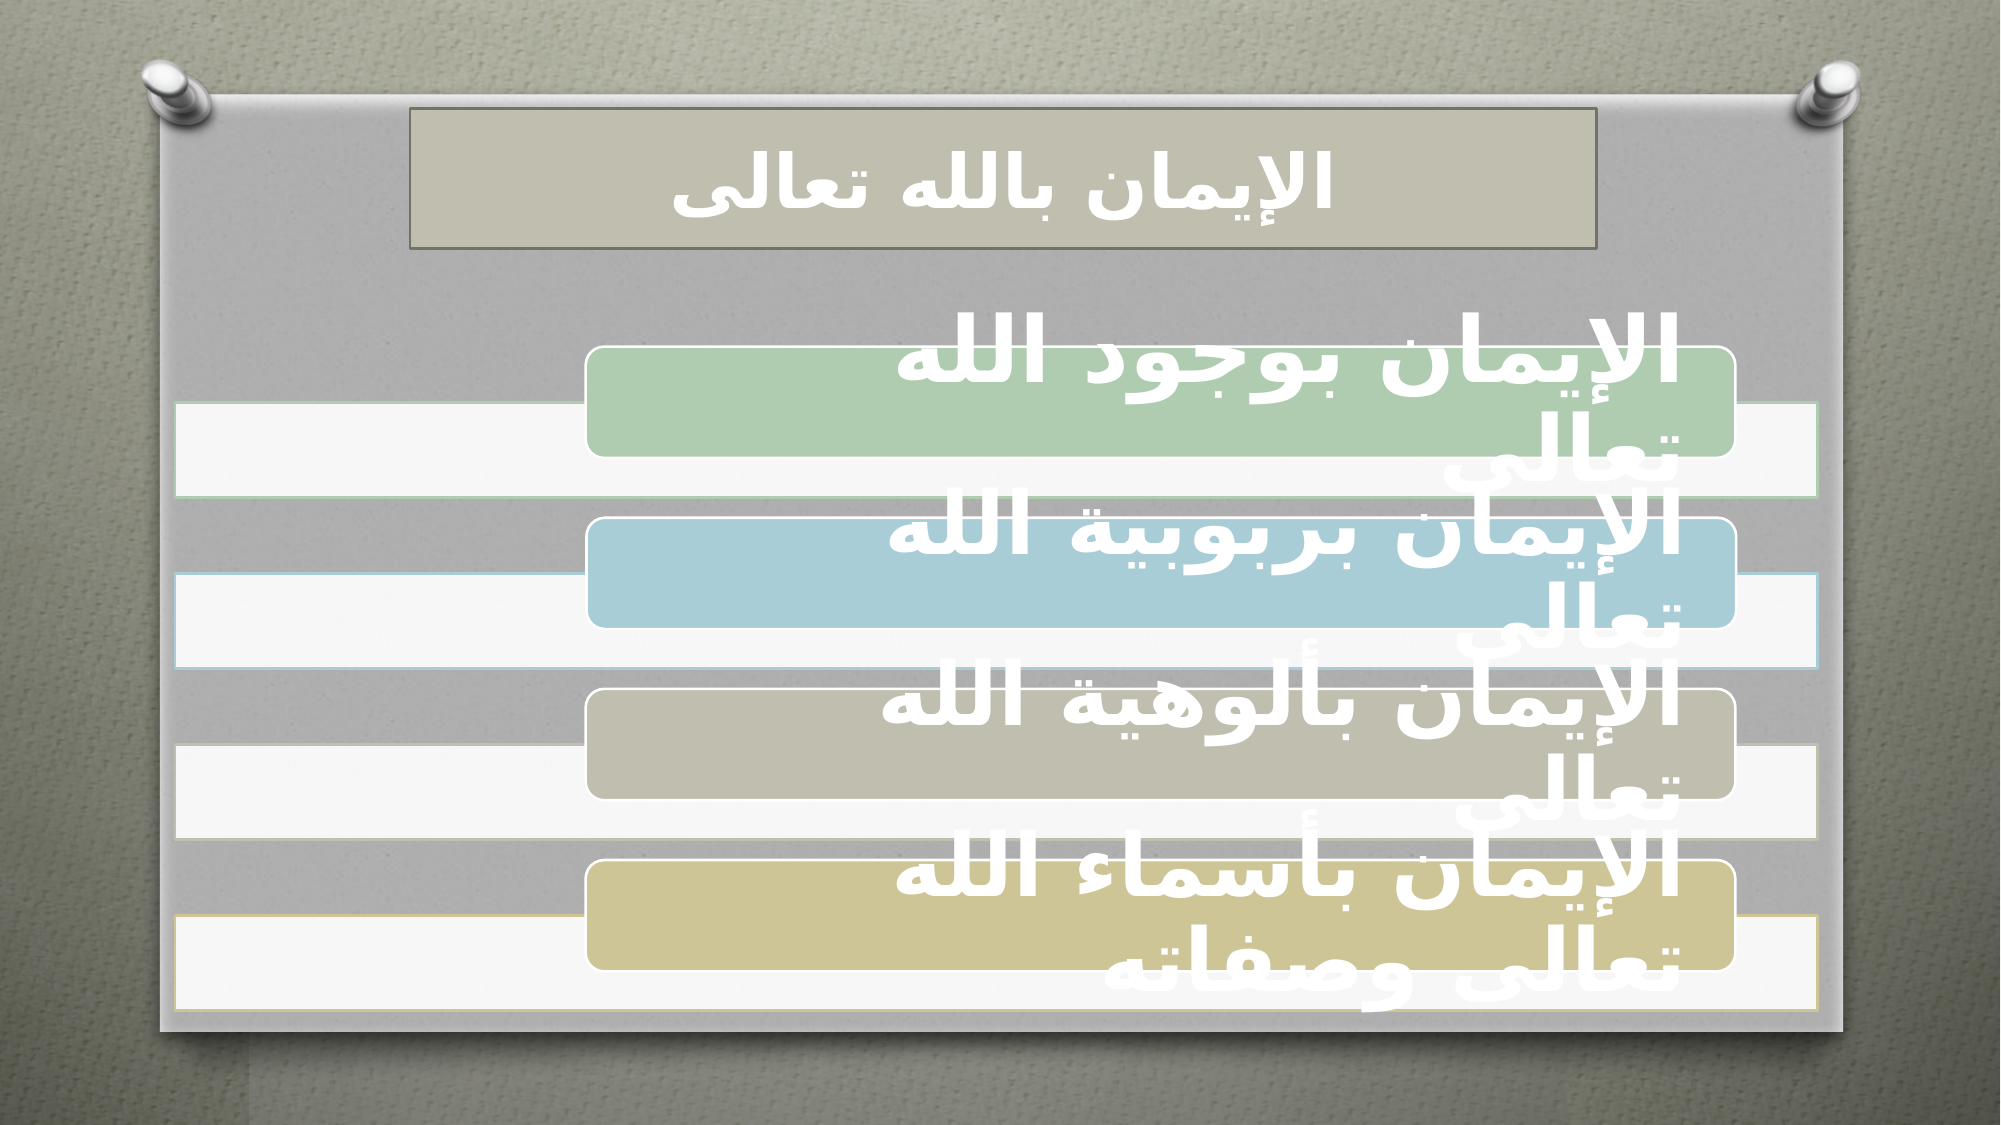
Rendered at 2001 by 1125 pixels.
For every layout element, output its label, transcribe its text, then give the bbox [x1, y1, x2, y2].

title الإيمان بالله تعالى [409, 107, 1598, 250]
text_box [174, 344, 1818, 1013]
picture [107, 24, 256, 158]
picture [1764, 30, 1911, 161]
